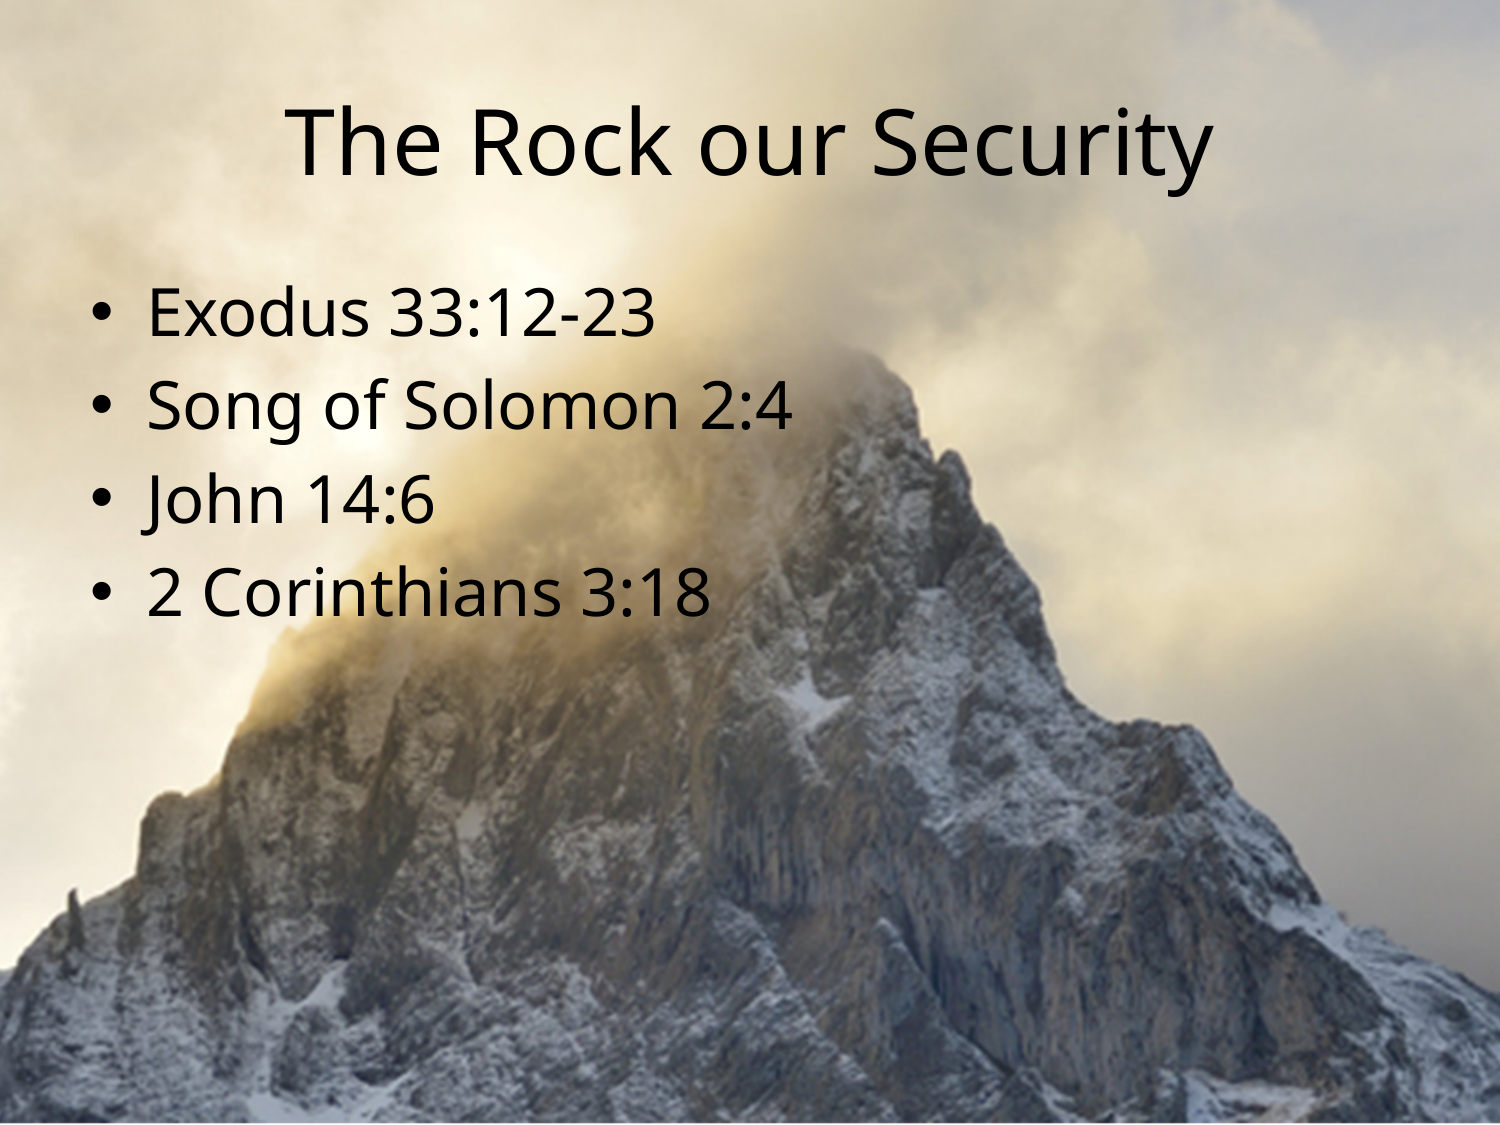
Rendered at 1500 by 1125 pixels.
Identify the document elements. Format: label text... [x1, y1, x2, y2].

list Exodus 33:12-23 Song of Solomon 2:4 John 14:6 2 Corinthians 3:18 [75, 262, 1425, 1005]
picture [0, 0, 1500, 1125]
title The Rock our Security [75, 45, 1425, 233]
